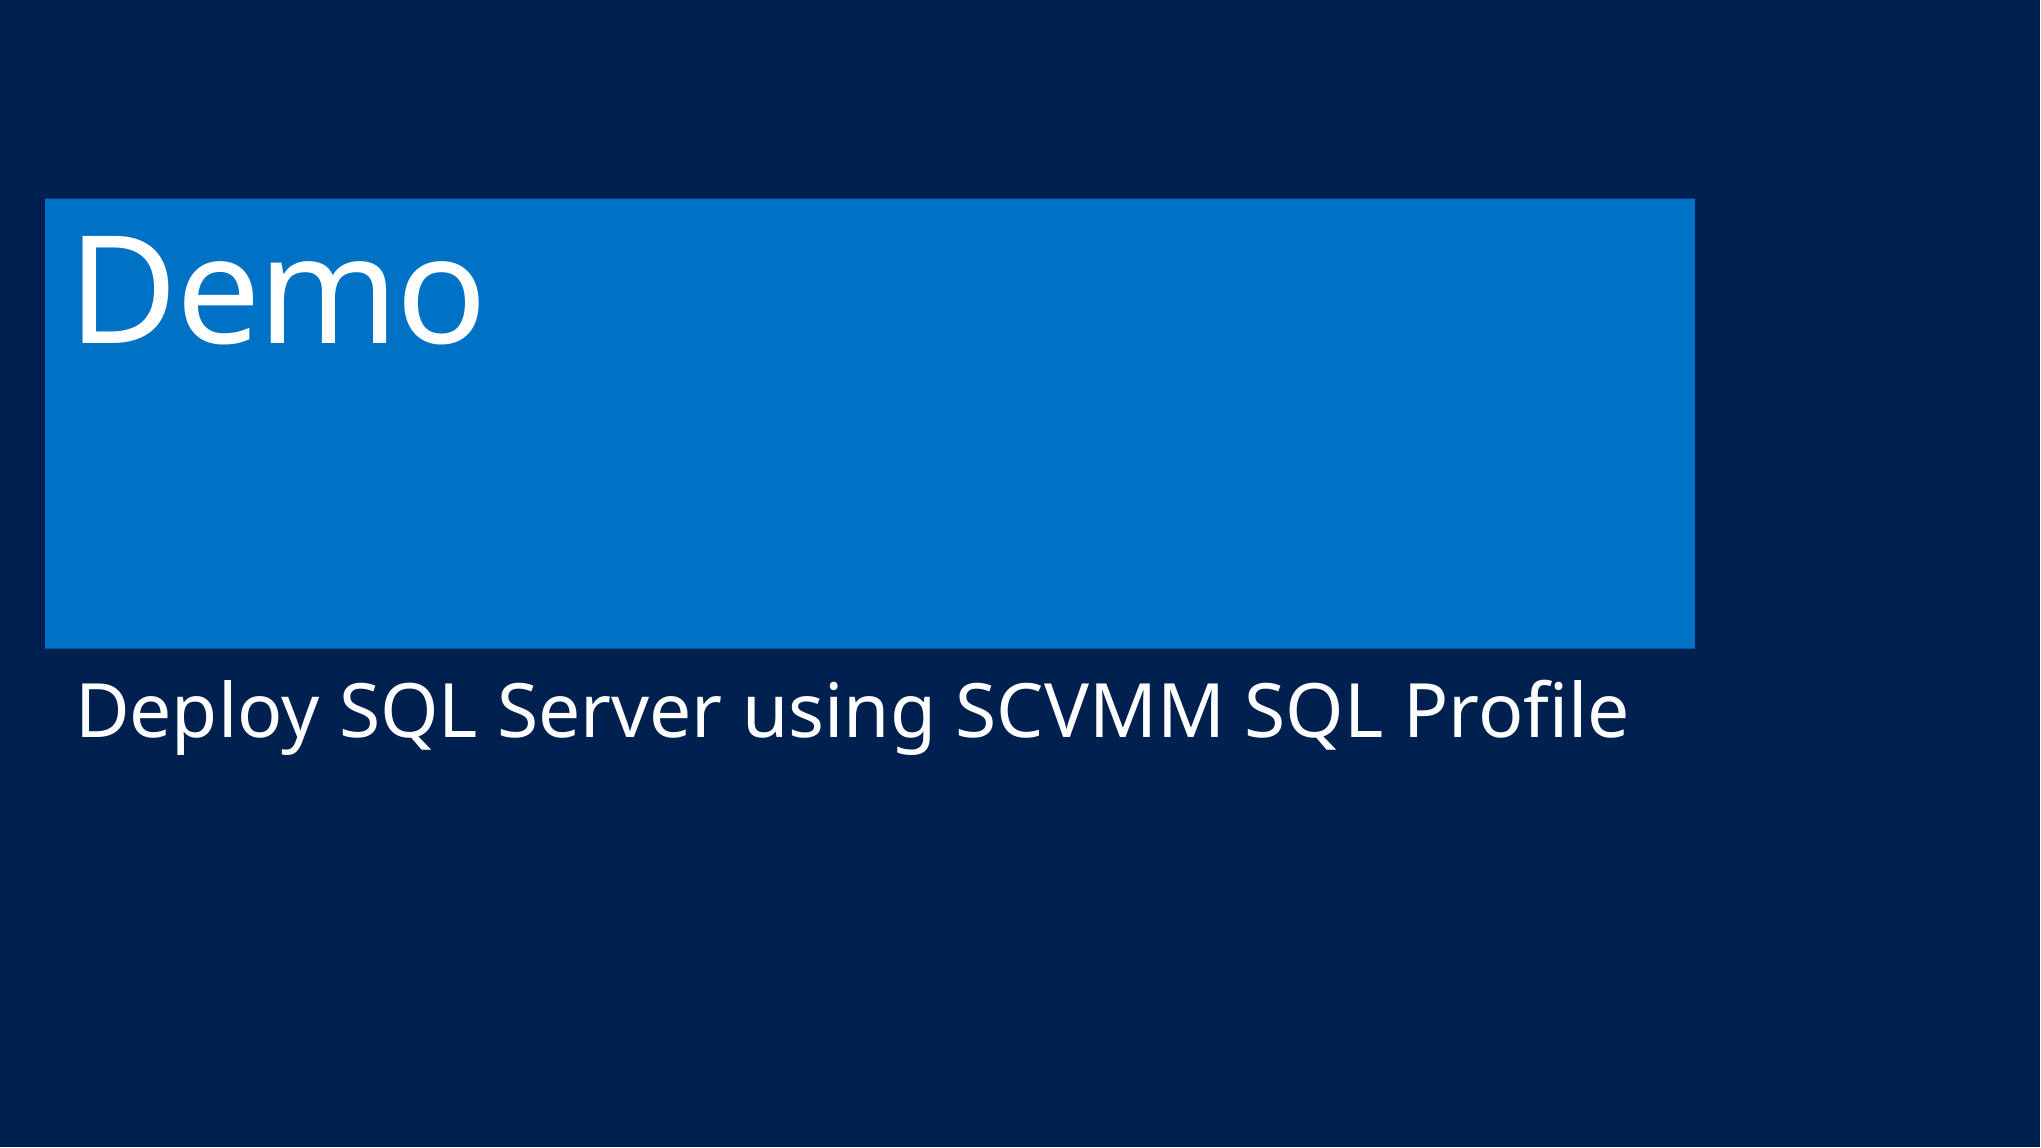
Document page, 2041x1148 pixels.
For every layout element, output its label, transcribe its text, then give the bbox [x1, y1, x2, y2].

title Demo [45, 198, 1695, 648]
list Deploy SQL Server using SCVMM SQL Profile [45, 648, 1696, 949]
